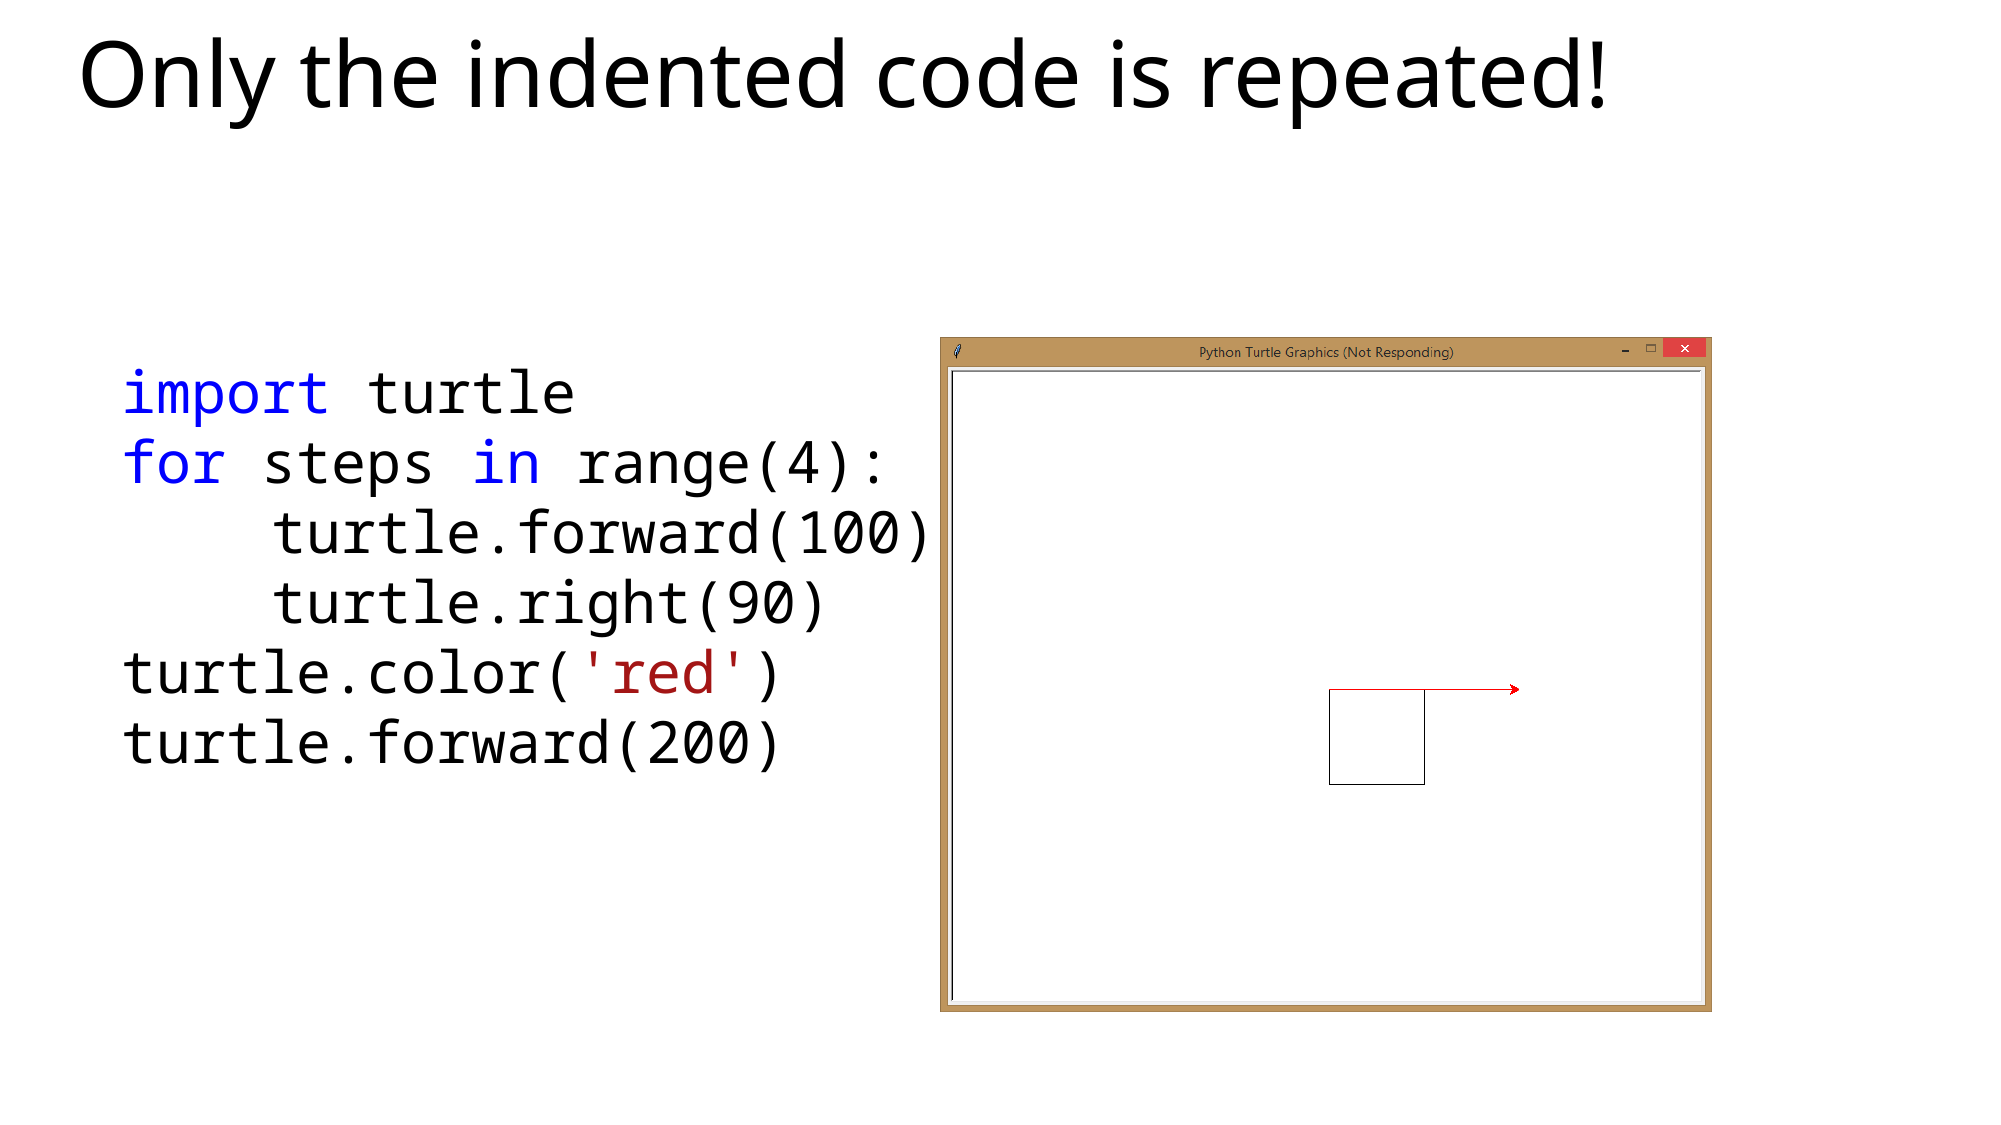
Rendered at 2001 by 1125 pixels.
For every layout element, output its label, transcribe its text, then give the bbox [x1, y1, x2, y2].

picture [940, 337, 1712, 1013]
title Only the indented code is repeated! [62, 29, 1953, 205]
text_box import turtle for steps in range(4): turtle.forward(100) turtle.right(90) turtle.color('red') turtle.forward(200) [106, 348, 935, 853]
